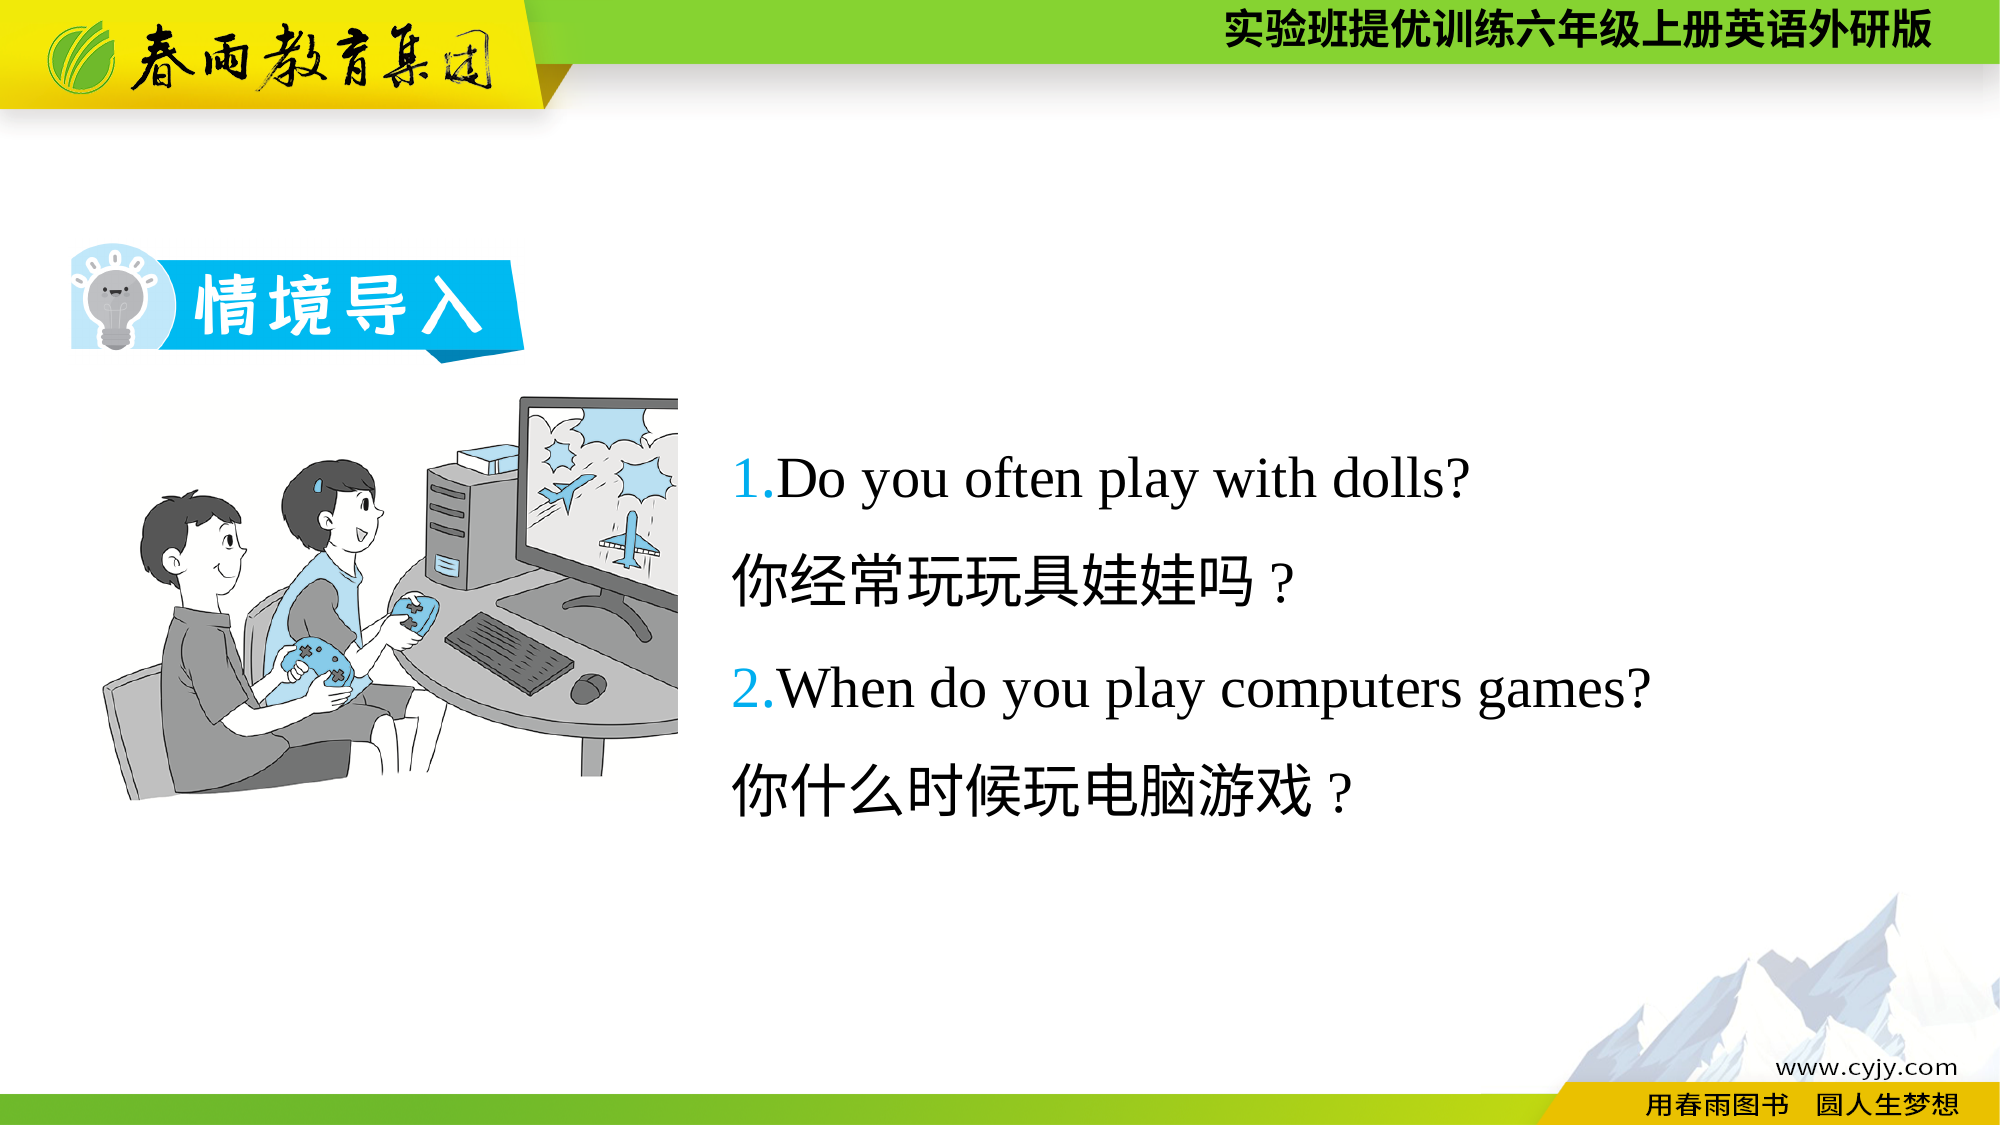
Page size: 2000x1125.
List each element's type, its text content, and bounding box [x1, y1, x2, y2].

list 1.Do you often play with dolls? 你经常玩玩具娃娃吗? 2.When do you play computers games? 你什么时候玩电脑游戏? [716, 396, 1944, 823]
picture [0, 0, 2000, 1125]
